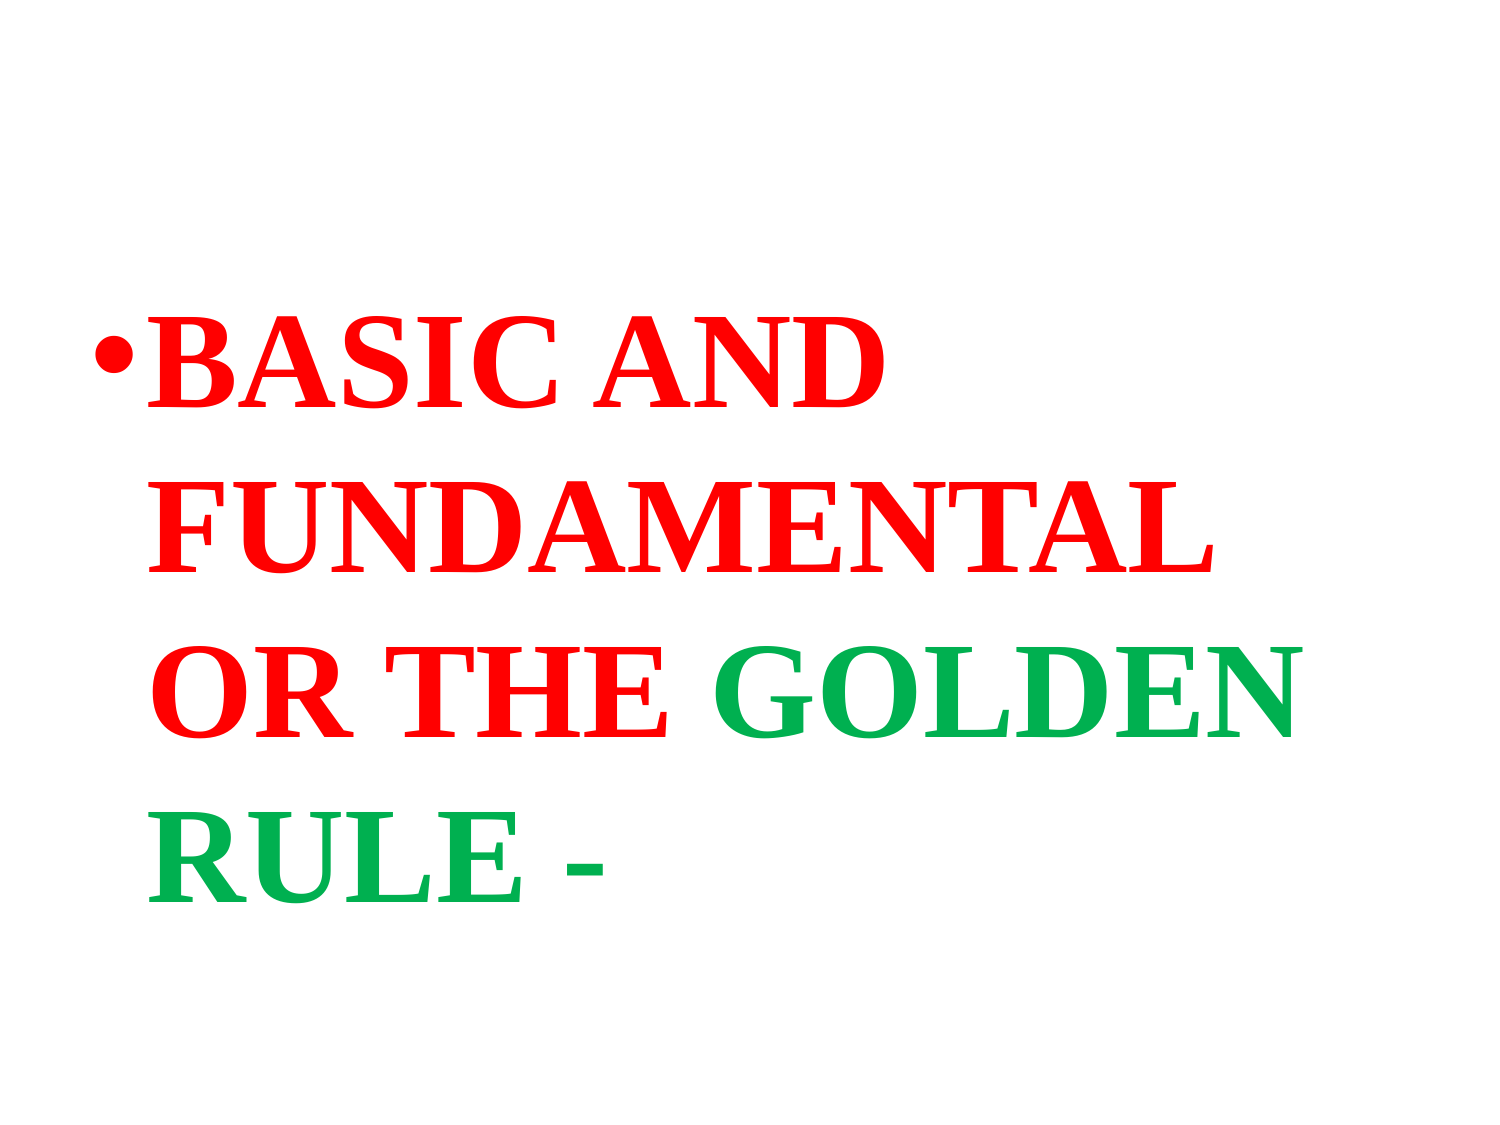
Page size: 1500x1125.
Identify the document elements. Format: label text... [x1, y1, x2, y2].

list BASIC AND FUNDAMENTAL OR THE GOLDEN RULE - [75, 262, 1425, 1005]
